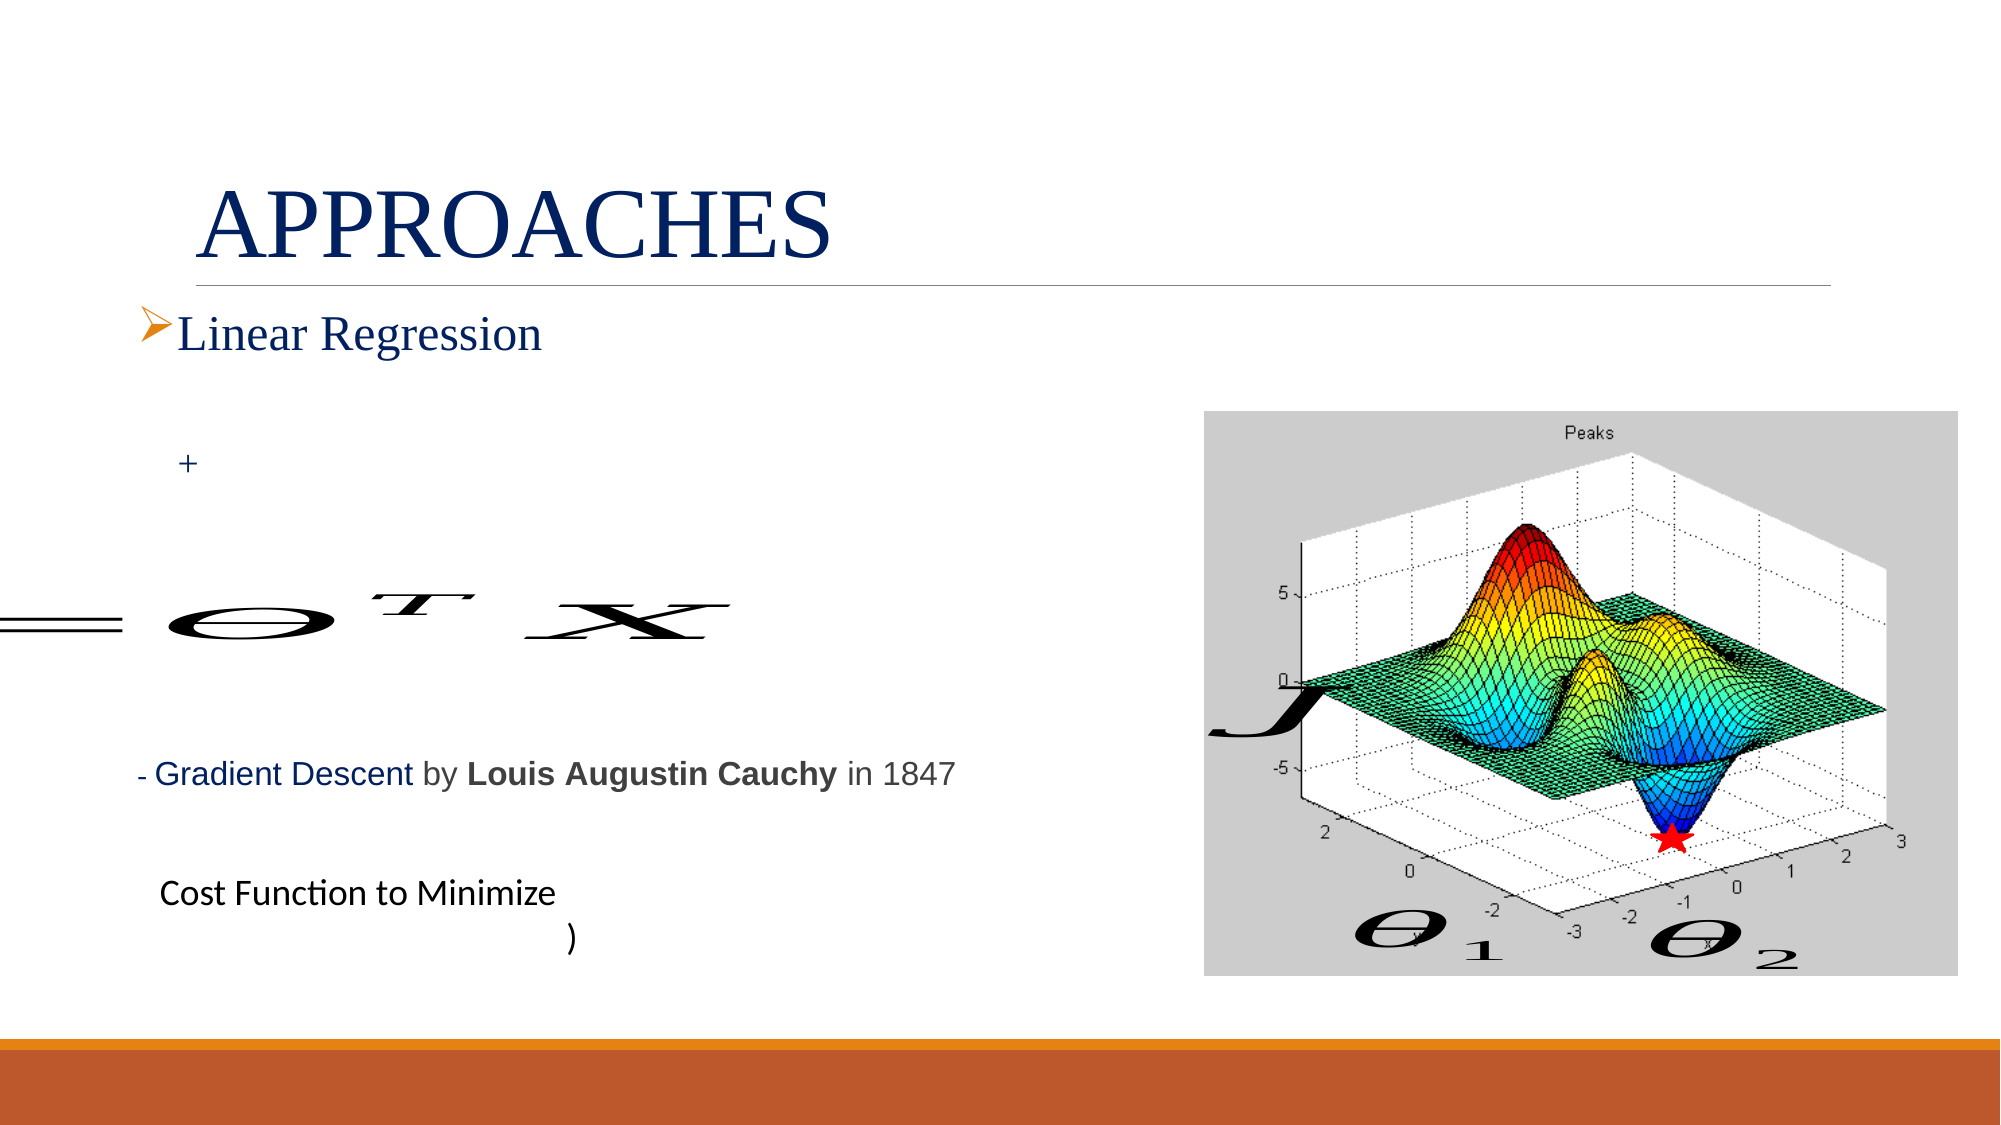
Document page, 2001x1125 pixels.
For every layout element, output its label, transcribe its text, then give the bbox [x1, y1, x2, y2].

picture [1204, 410, 1958, 976]
text_box Cost Function to Minimize [145, 860, 810, 920]
list Linear Regression - Gradient Descent by Louis Augustin Cauchy in 1847 [137, 299, 1863, 1046]
title APPROACHES [180, 47, 1830, 285]
